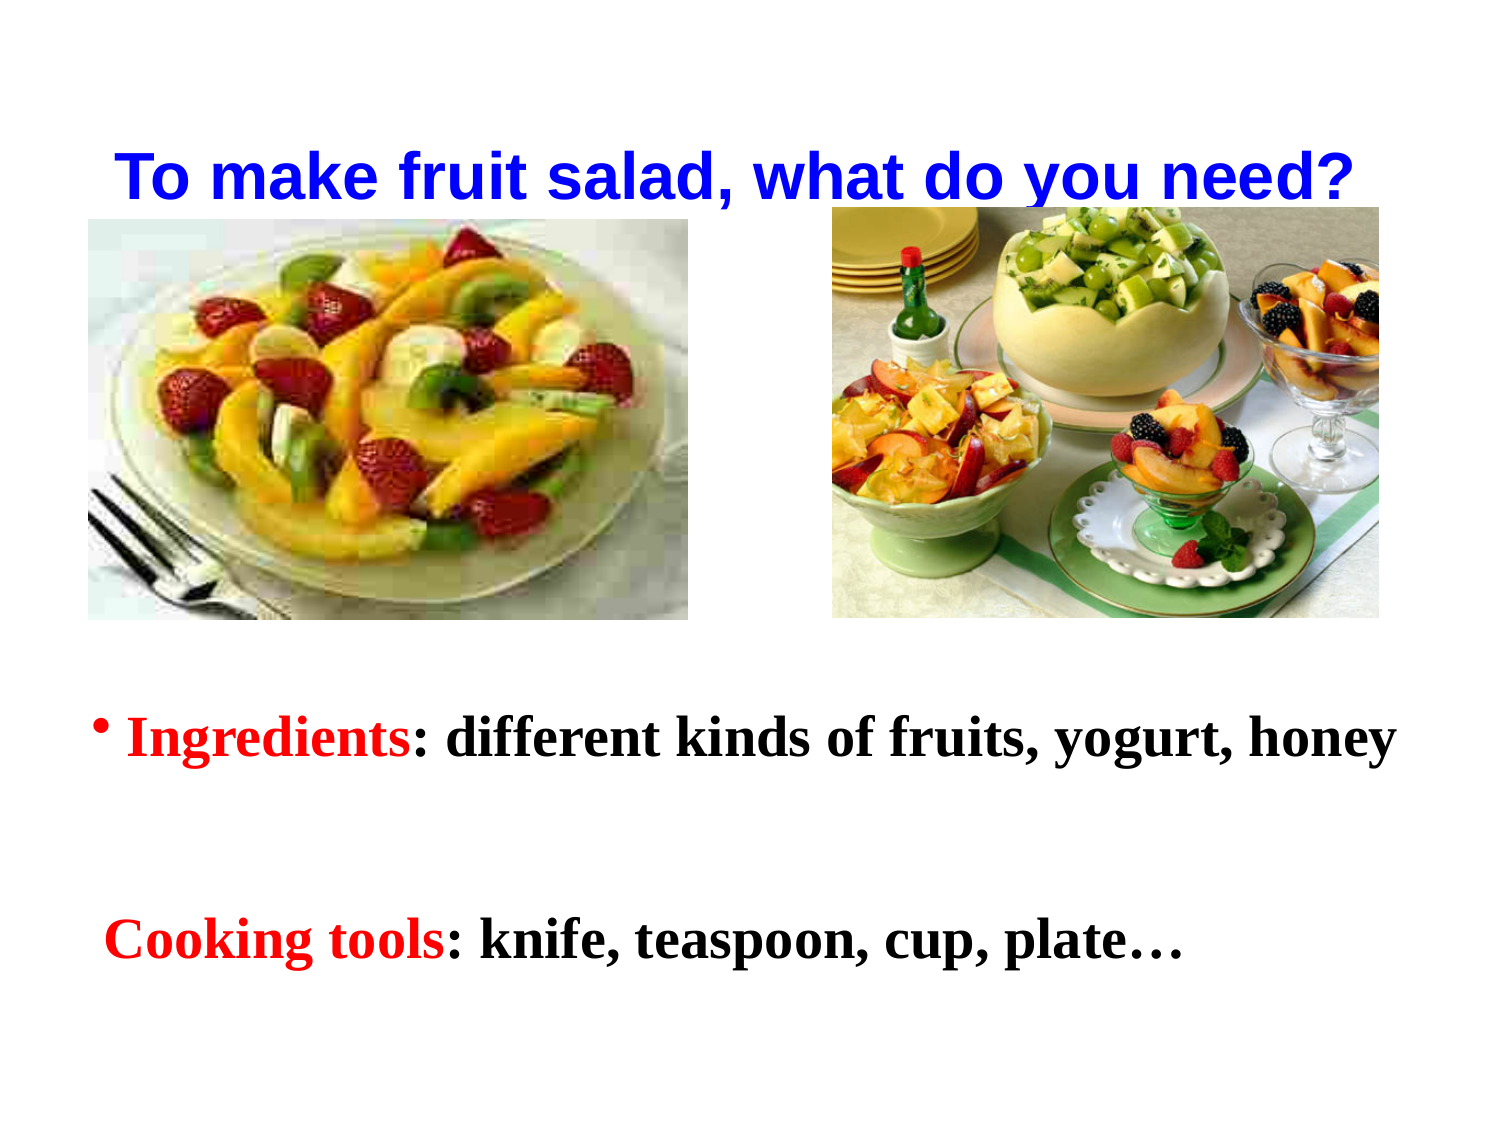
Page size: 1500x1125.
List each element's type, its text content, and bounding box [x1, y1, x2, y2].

text_box To make fruit salad, what do you need? [99, 125, 1425, 238]
text_box Cooking tools: knife, teaspoon, cup, plate… [88, 893, 1500, 978]
picture [832, 207, 1379, 618]
picture [88, 219, 689, 621]
text_box Ingredients: different kinds of fruits, yogurt, honey [76, 704, 1500, 860]
